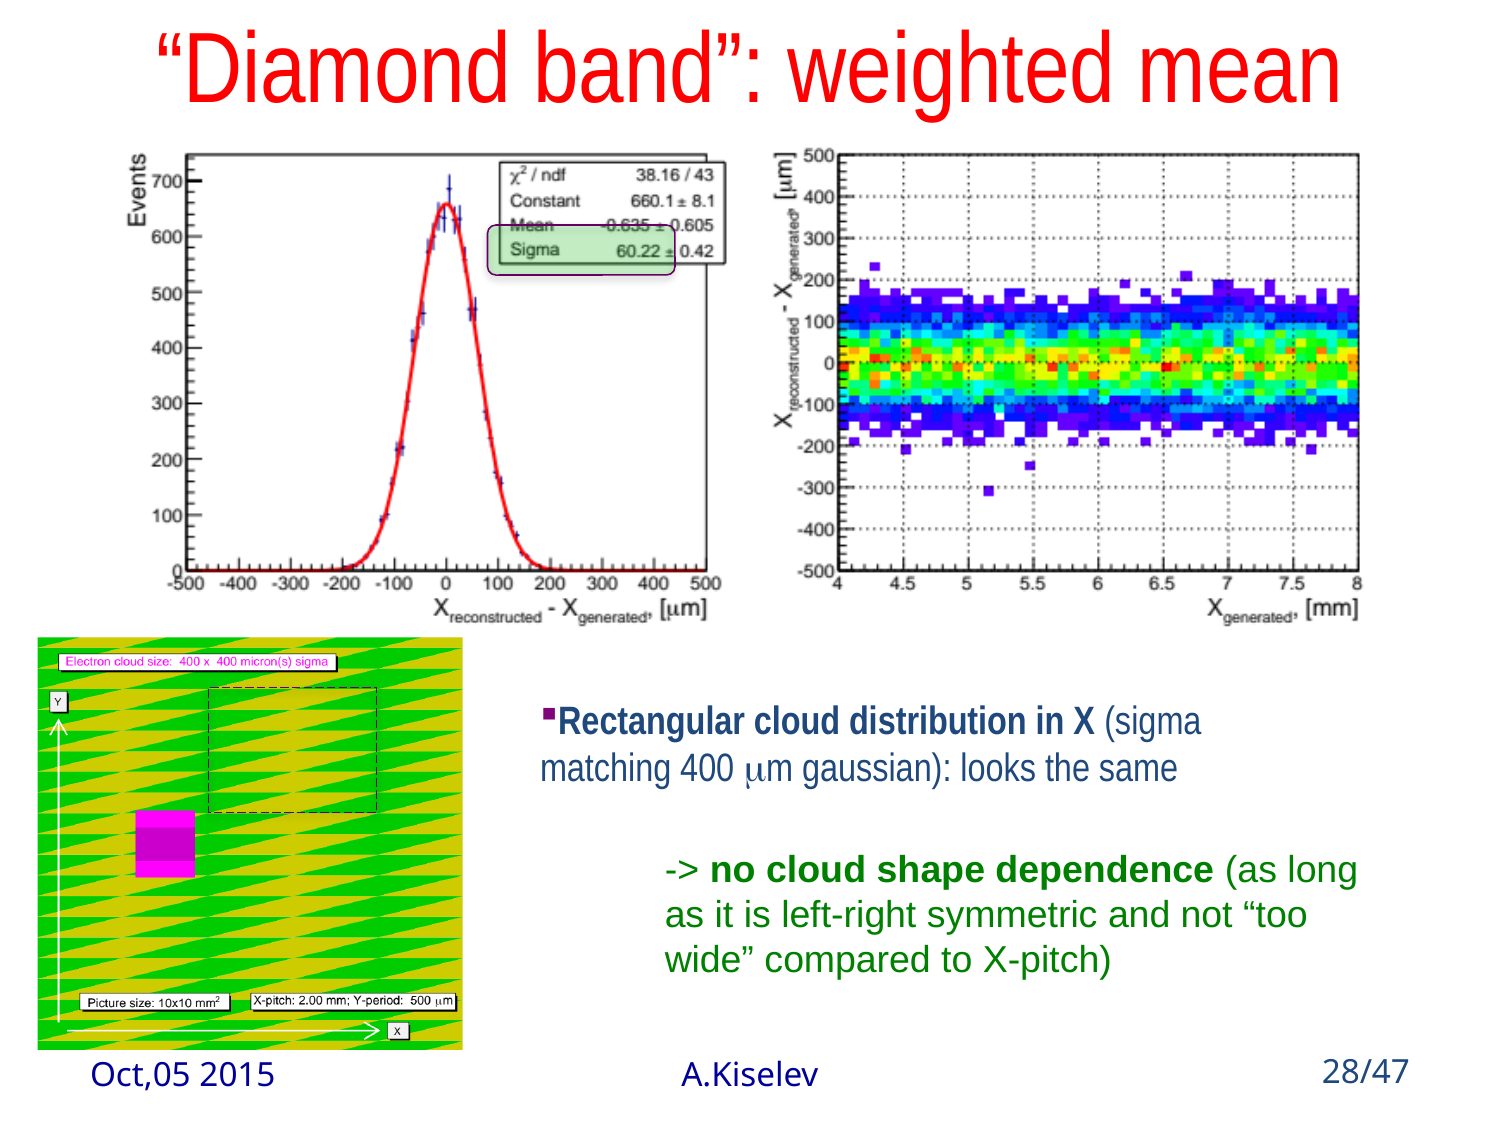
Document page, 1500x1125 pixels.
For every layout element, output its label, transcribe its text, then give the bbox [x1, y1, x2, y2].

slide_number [75, 1060, 425, 1103]
picture [37, 124, 1400, 1051]
text_box Rectangular cloud distribution in X (sigma matching 400 mm gaussian): looks the same [525, 687, 1313, 825]
footer A.Kiselev [512, 1042, 988, 1103]
title “Diamond band”: weighted mean [0, 0, 1500, 125]
text_box -> no cloud shape dependence (as long as it is left-right symmetric and not “too wide” compared to X-pitch) [650, 837, 1375, 988]
slide_number 28/47 [1074, 1042, 1425, 1103]
